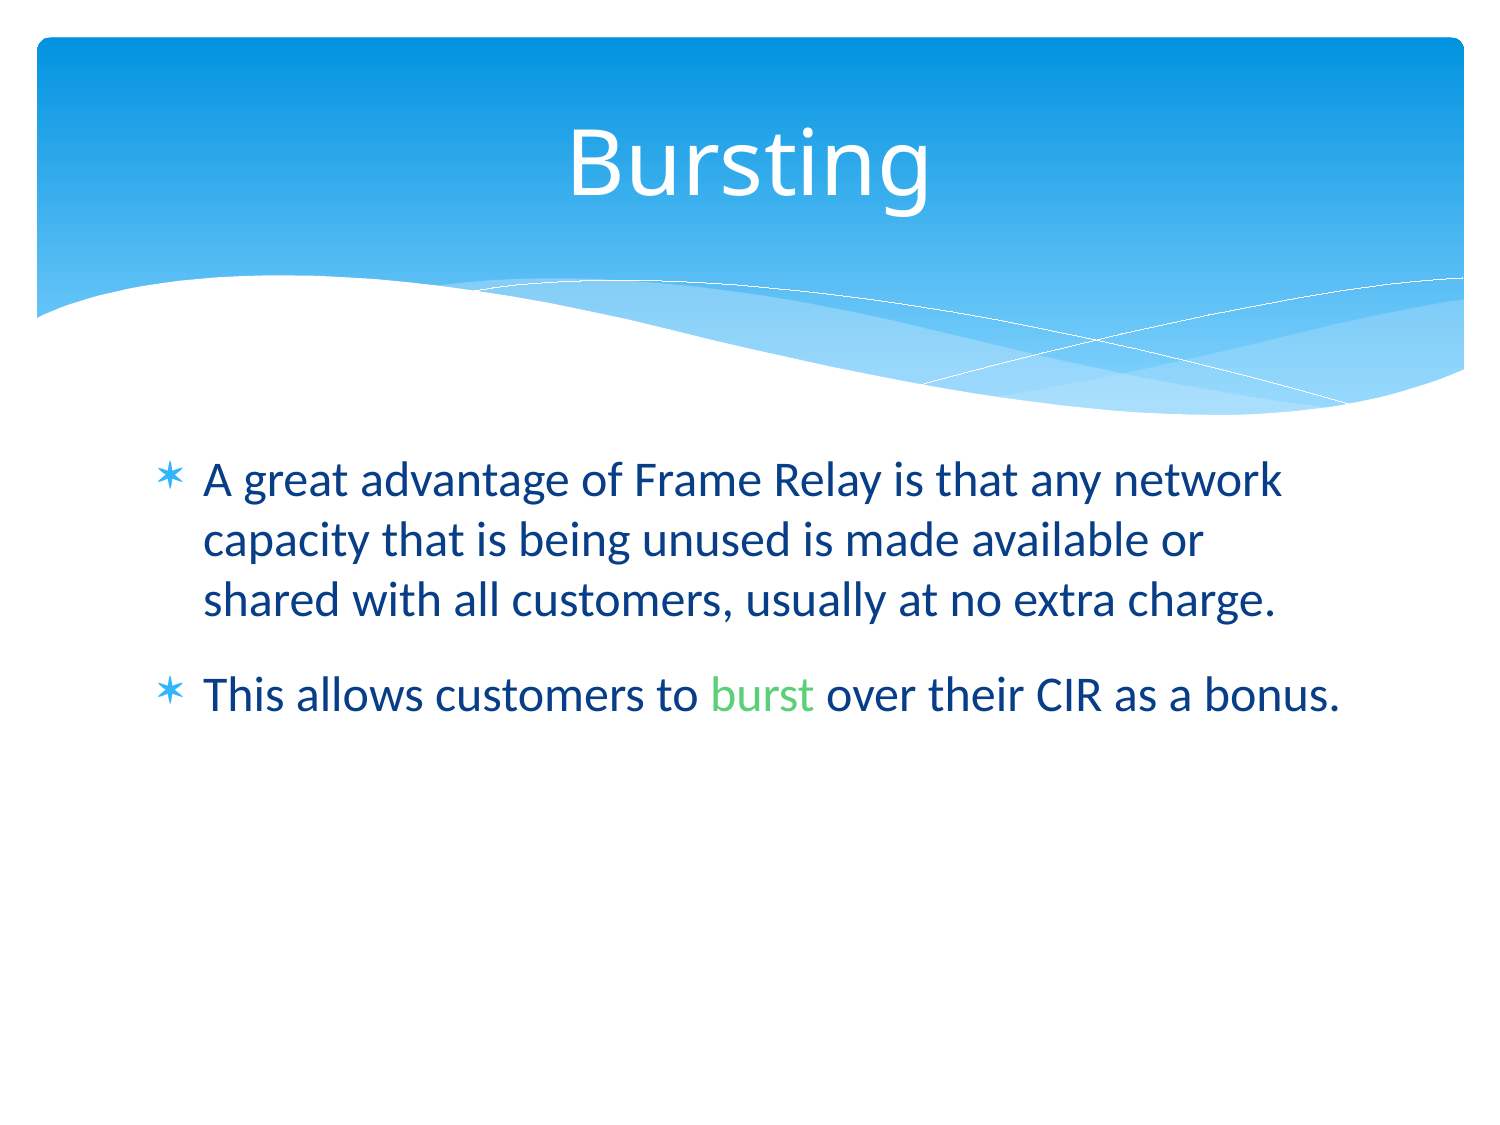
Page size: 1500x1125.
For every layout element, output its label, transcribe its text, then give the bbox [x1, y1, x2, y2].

list A great advantage of Frame Relay is that any network capacity that is being unused is made available or shared with all customers, usually at no extra charge. This allows customers to burst over their CIR as a bonus. [143, 438, 1359, 1005]
title Bursting [75, 55, 1425, 261]
